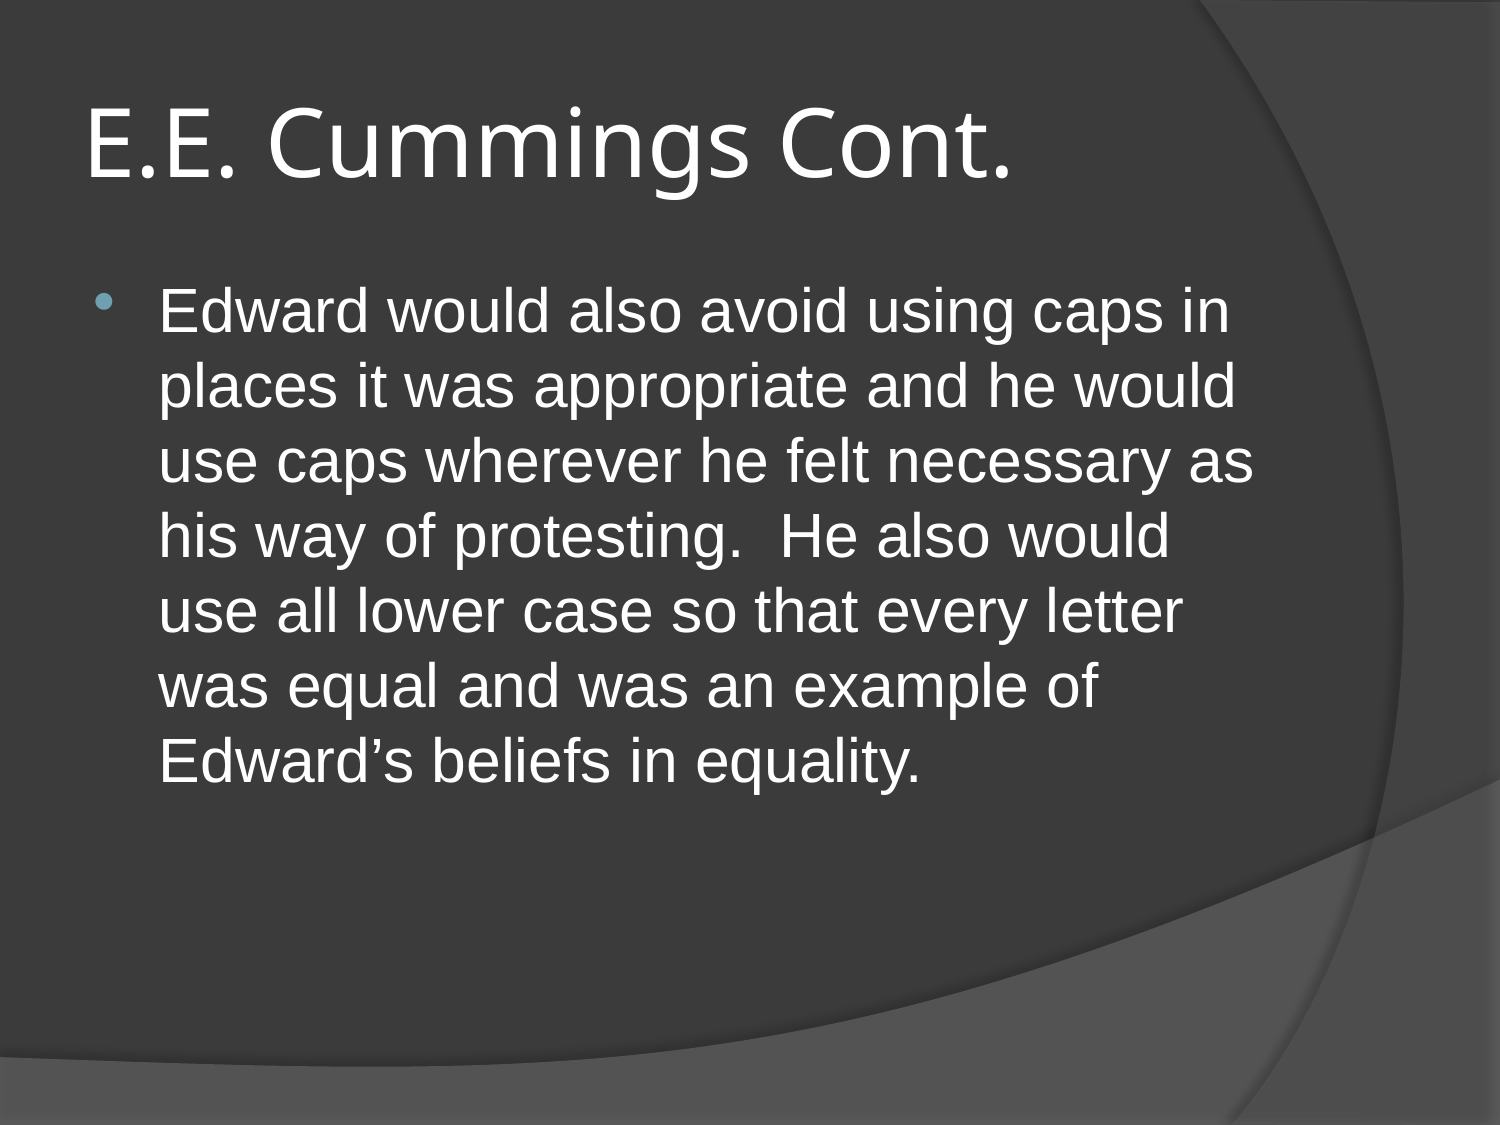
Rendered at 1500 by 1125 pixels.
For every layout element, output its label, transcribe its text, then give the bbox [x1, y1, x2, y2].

title E.E. Cummings Cont. [75, 45, 1300, 233]
list Edward would also avoid using caps in places it was appropriate and he would use caps wherever he felt necessary as his way of protesting. He also would use all lower case so that every letter was equal and was an example of Edward’s beliefs in equality. [75, 262, 1300, 1005]
